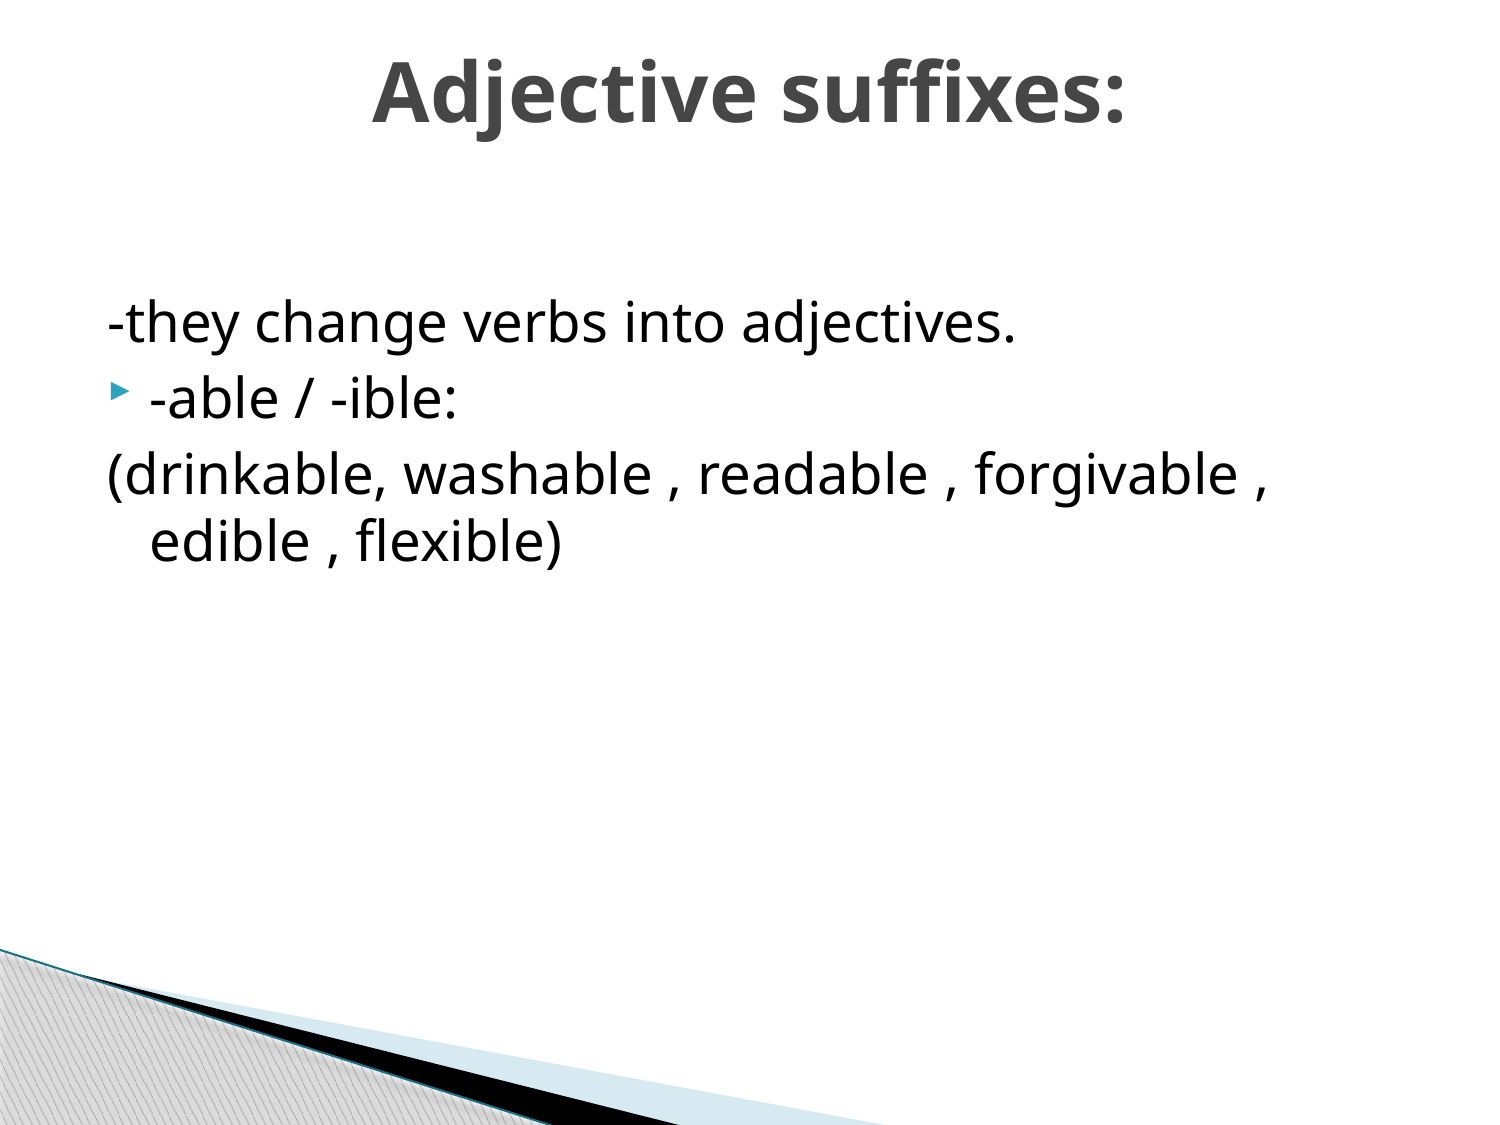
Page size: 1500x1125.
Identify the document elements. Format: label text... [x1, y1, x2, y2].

title Adjective suffixes: [75, 45, 1425, 233]
list -they change verbs into adjectives. -able / -ible: (drinkable, washable , readable , forgivable , edible , flexible) [75, 278, 1425, 1005]
